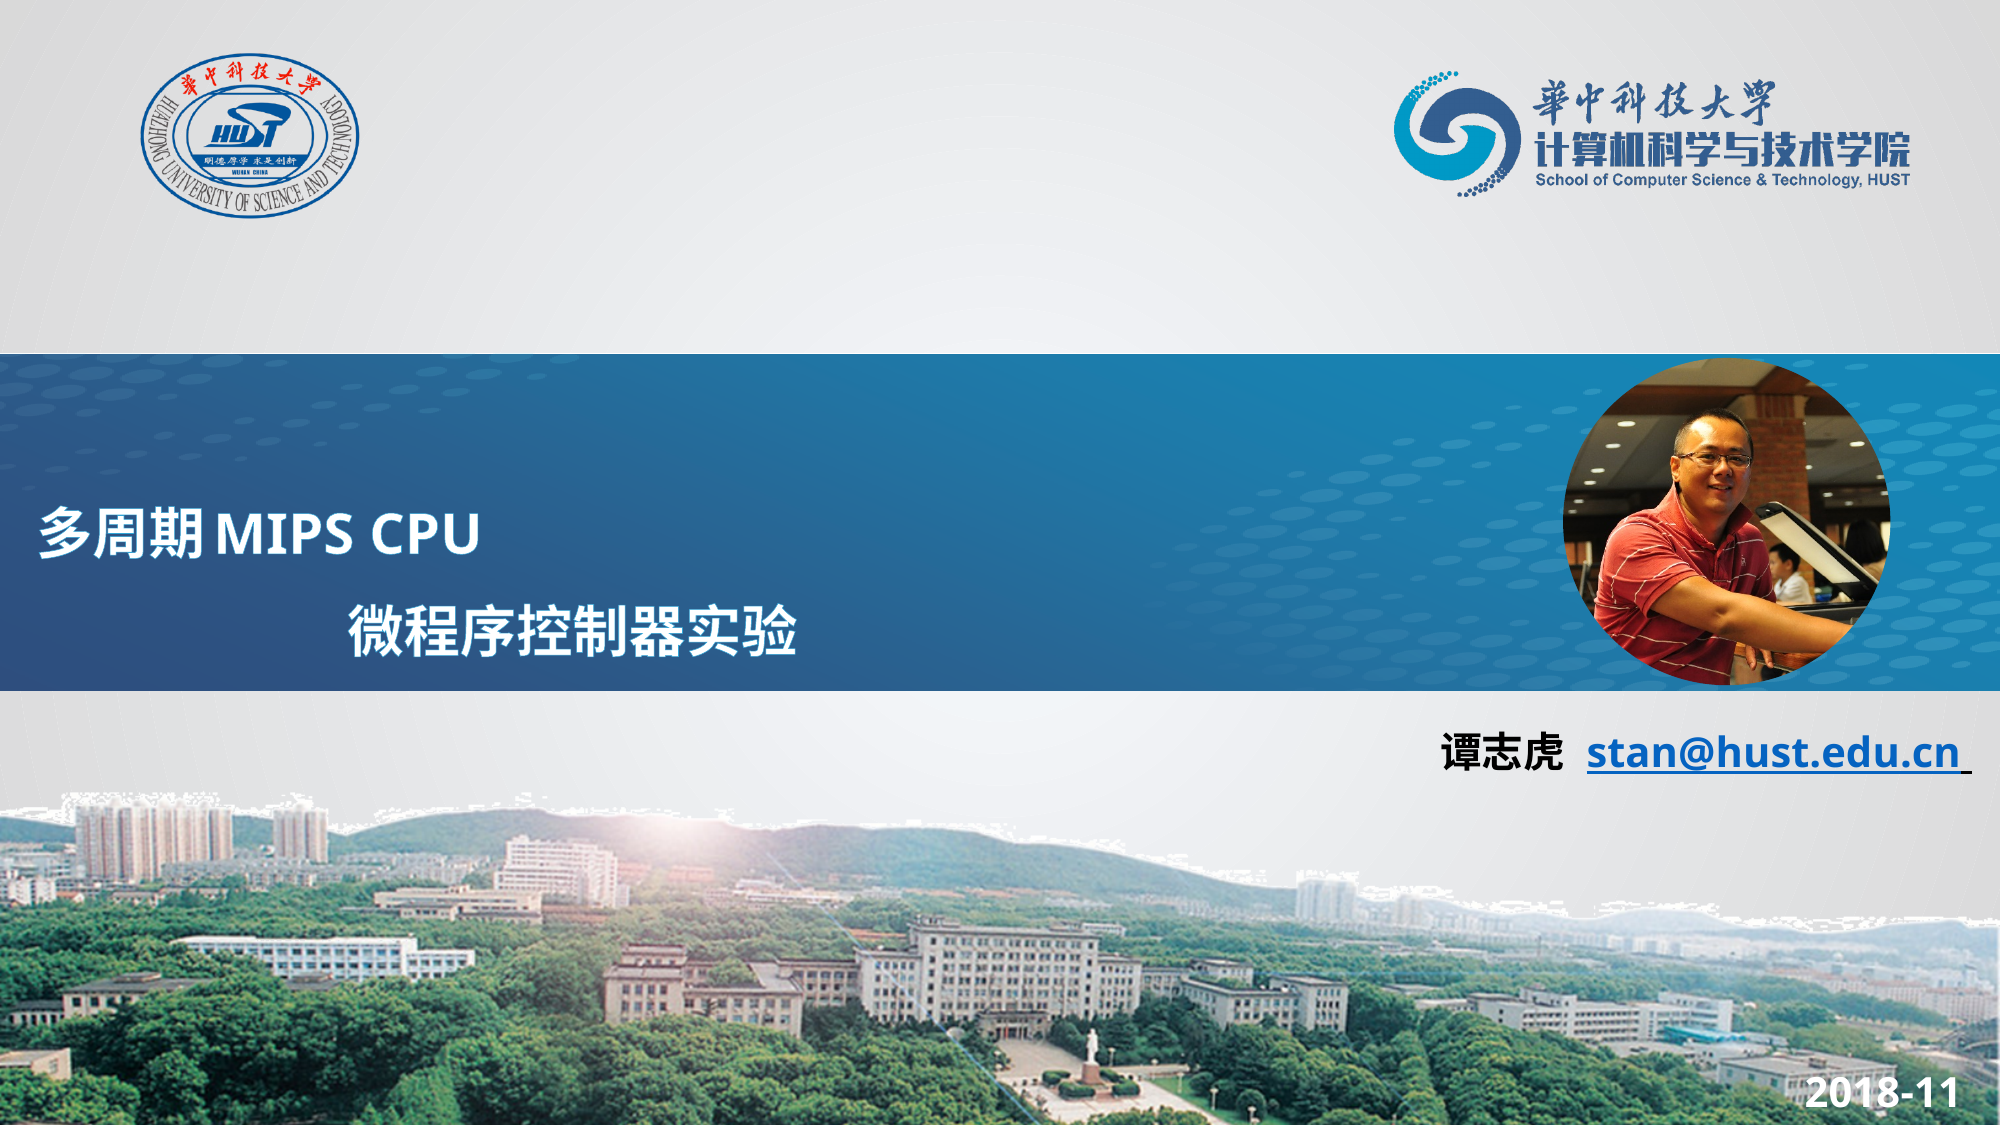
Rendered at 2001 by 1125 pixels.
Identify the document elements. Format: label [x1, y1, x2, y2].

picture [127, 38, 373, 231]
picture [1394, 71, 1910, 197]
picture [1394, 71, 1447, 119]
picture [0, 309, 2000, 1125]
